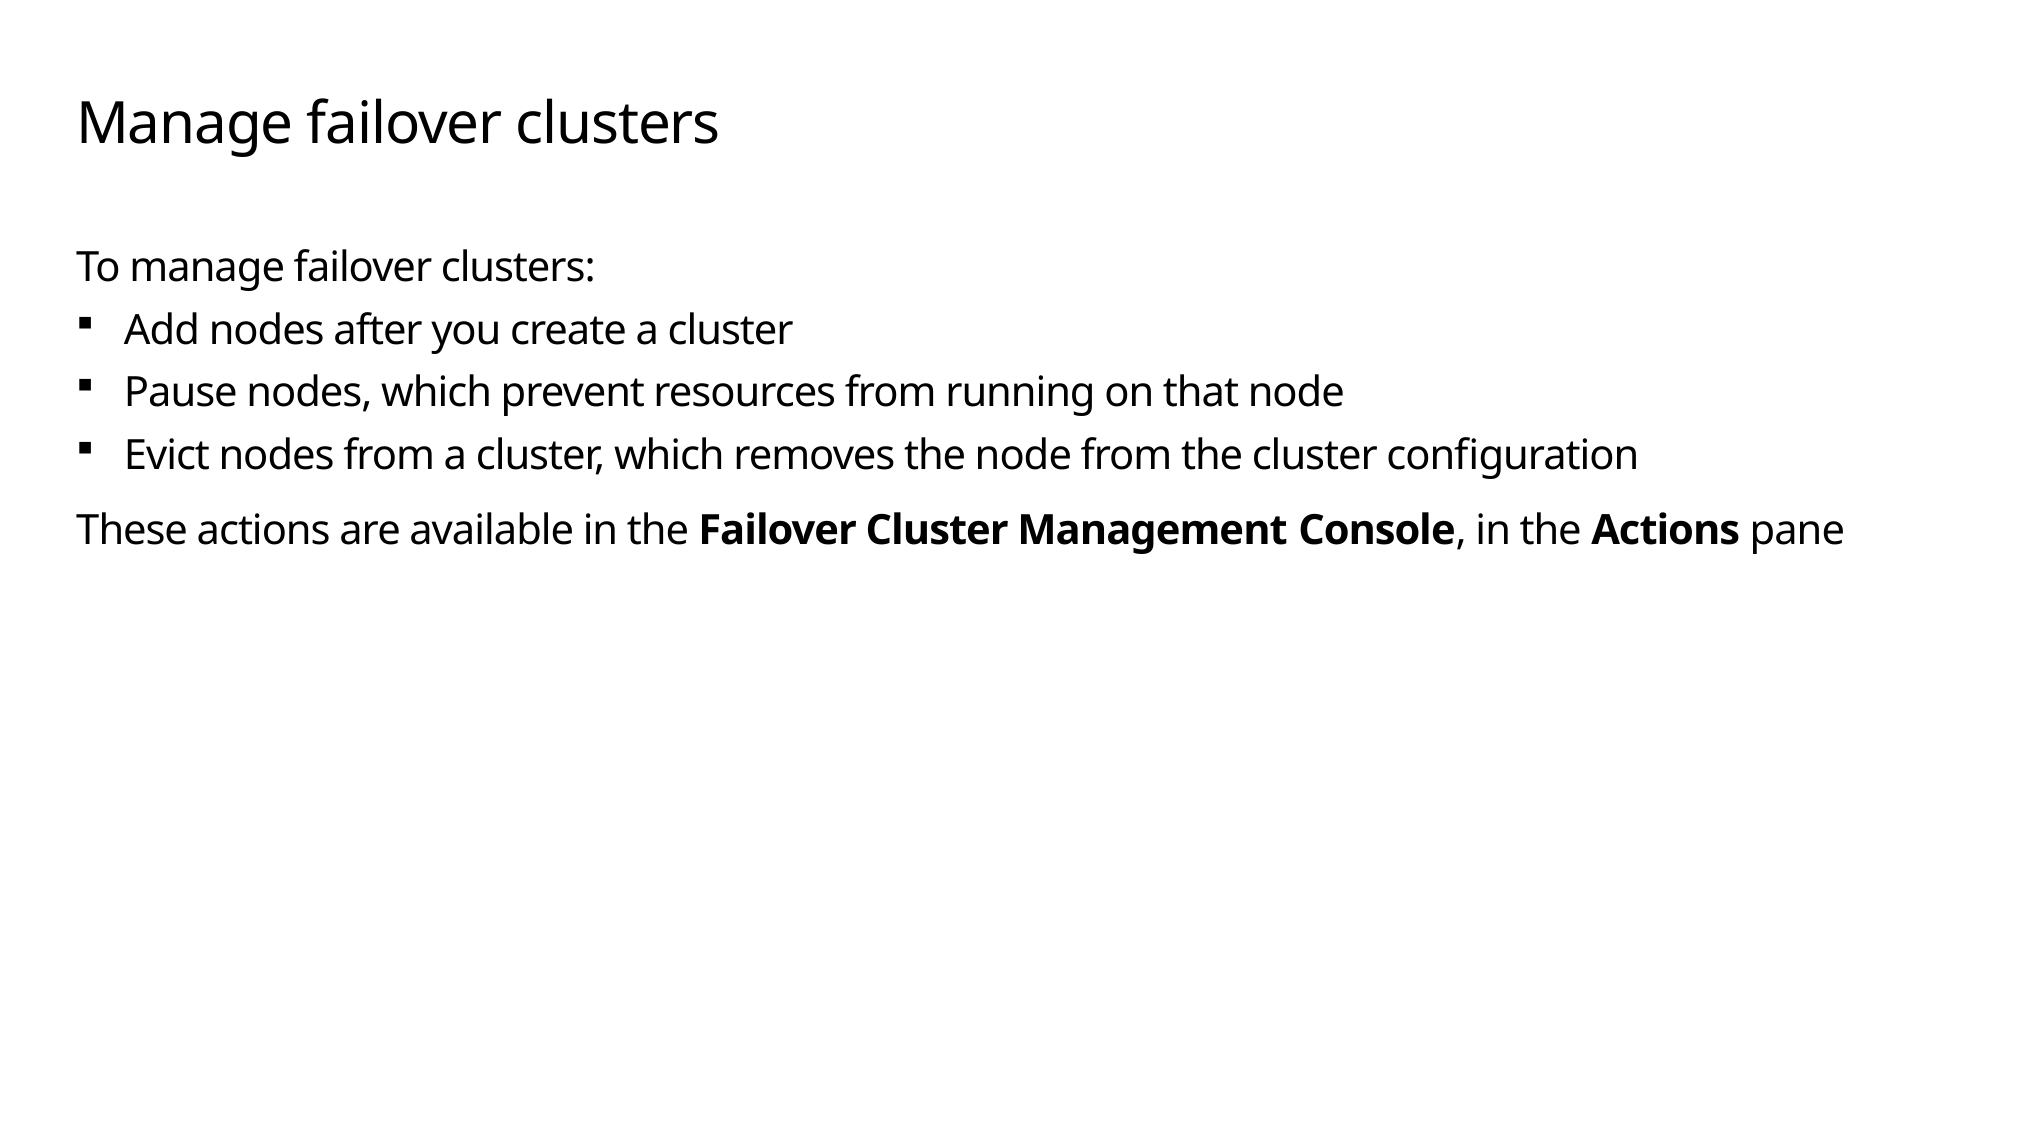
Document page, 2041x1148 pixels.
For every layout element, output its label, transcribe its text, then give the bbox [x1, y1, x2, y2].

list To manage failover clusters: Add nodes after you create a cluster Pause nodes, which prevent resources from running on that node Evict nodes from a cluster, which removes the node from the cluster configuration These actions are available in the Failover Cluster Management Console, in the Actions pane [76, 240, 1970, 1074]
title Manage failover clusters [76, 93, 1968, 161]
